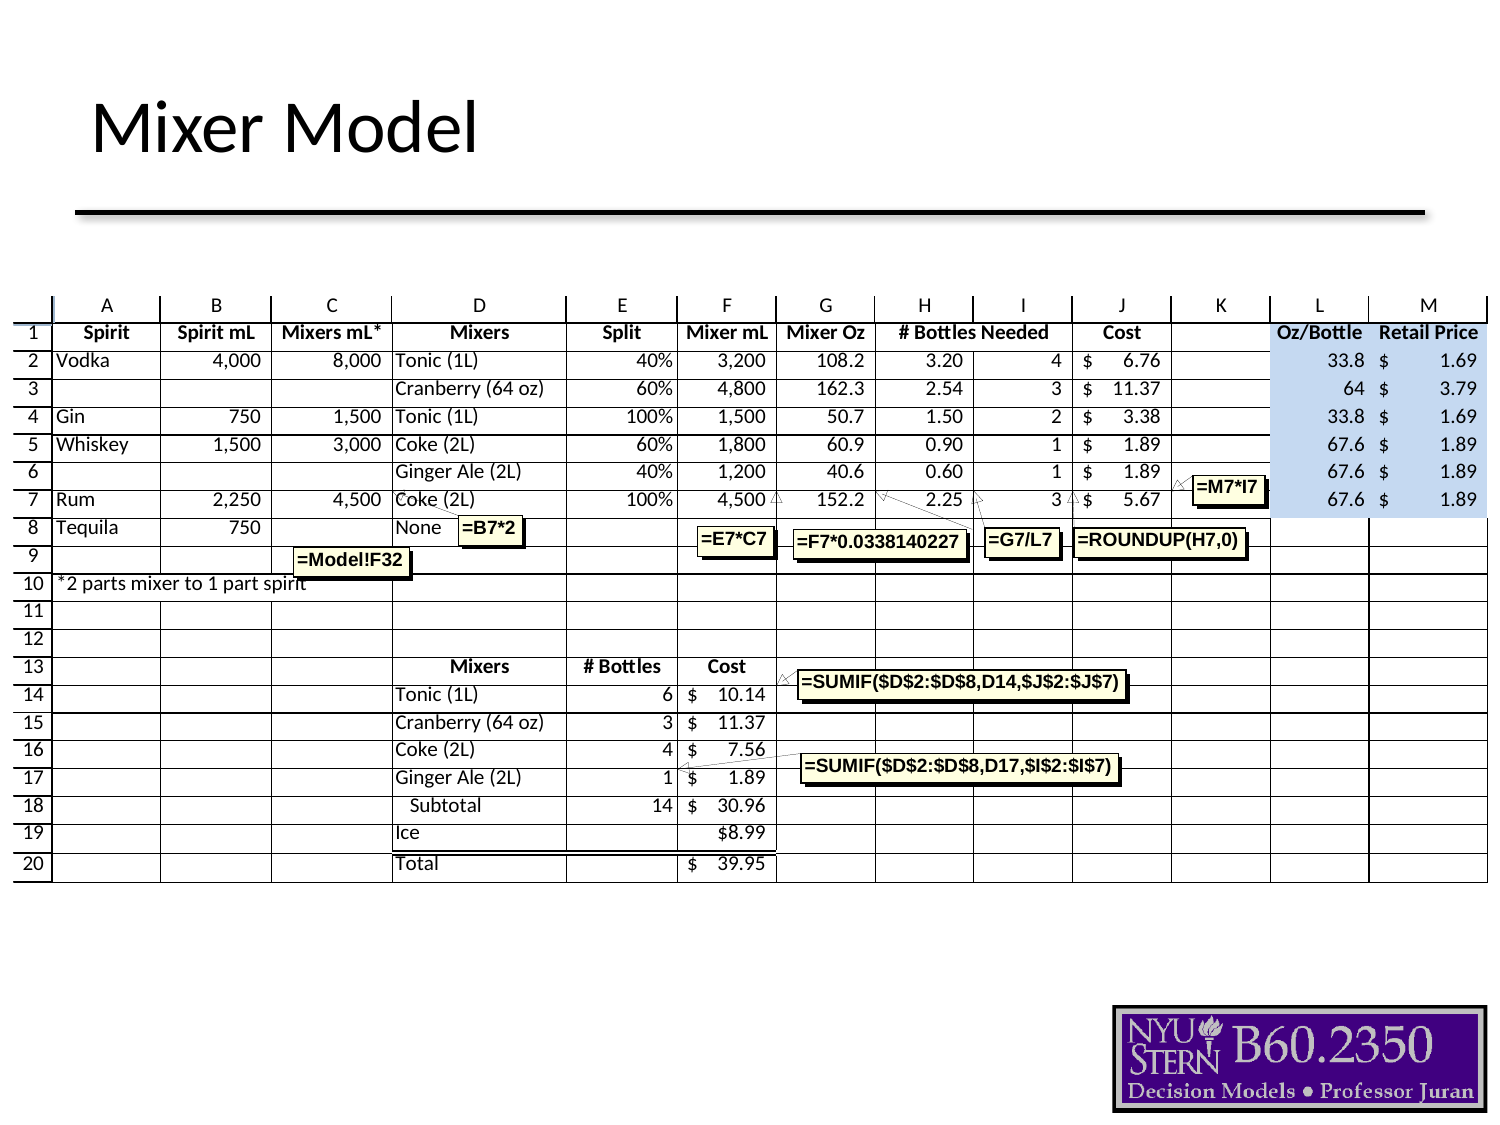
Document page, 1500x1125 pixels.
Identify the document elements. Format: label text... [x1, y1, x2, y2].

picture [1112, 1005, 1488, 1113]
picture [11, 294, 1489, 884]
title Mixer Model [75, 45, 1425, 200]
